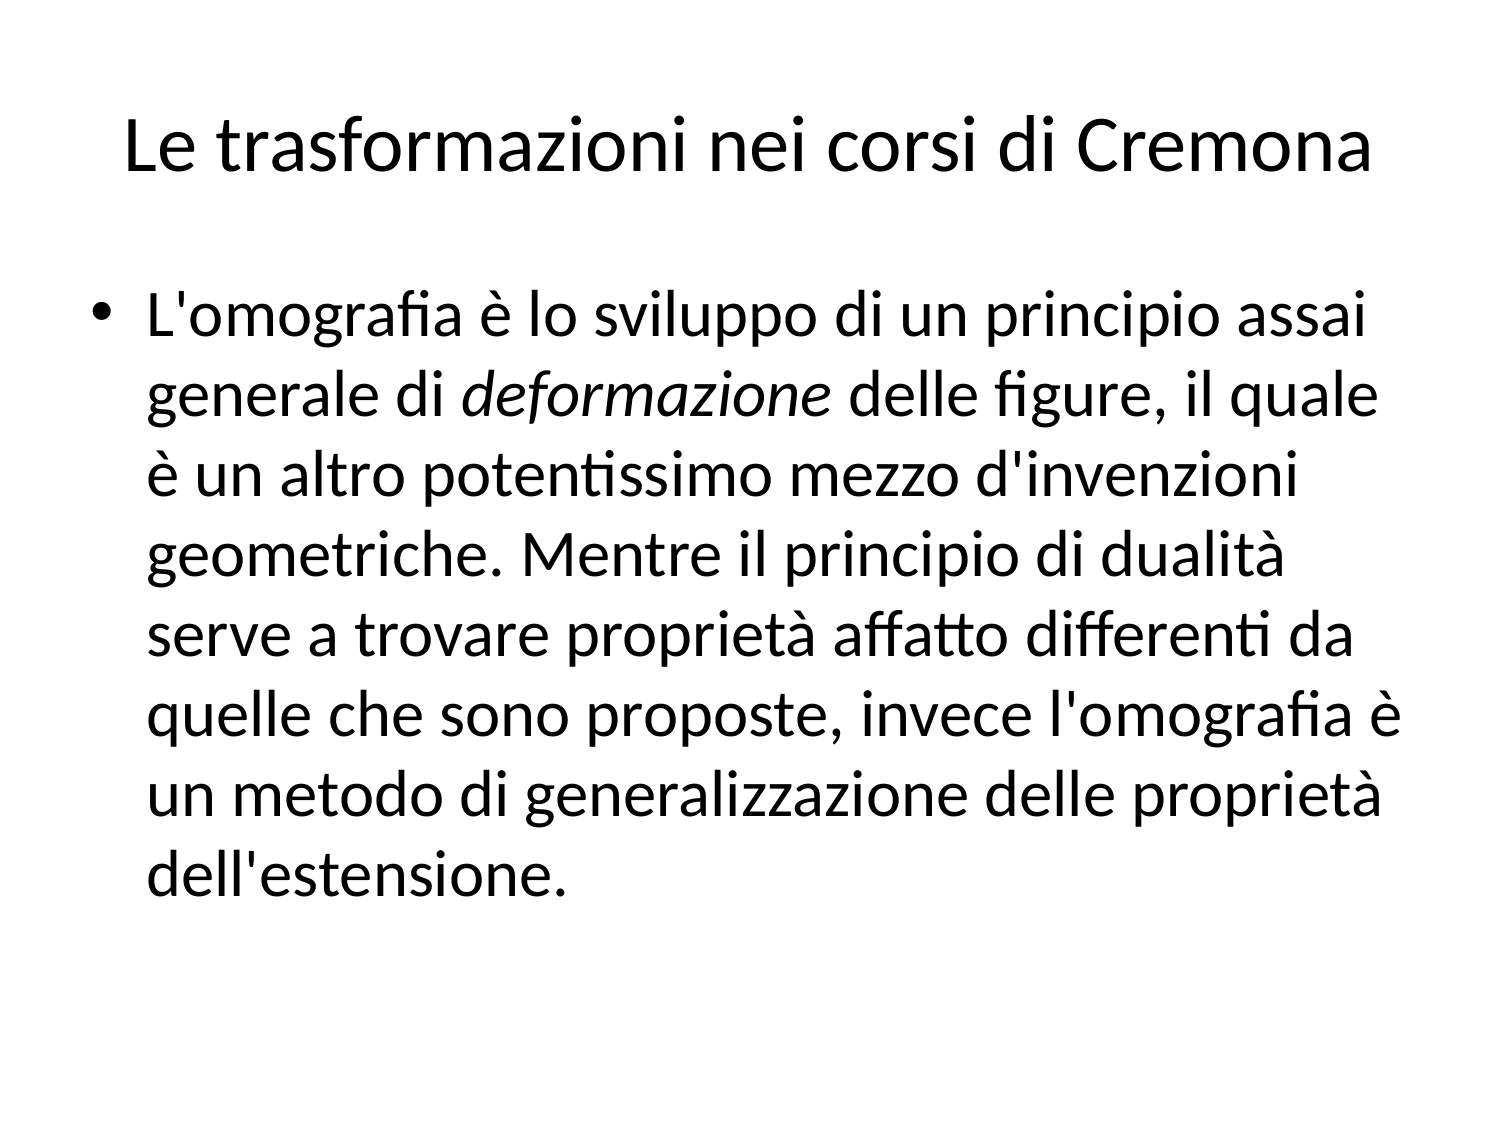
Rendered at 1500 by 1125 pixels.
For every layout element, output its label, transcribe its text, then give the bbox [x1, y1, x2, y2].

list L'omografia è lo sviluppo di un principio assai generale di deformazione delle figure, il quale è un altro potentissimo mezzo d'invenzioni geometriche. Mentre il principio di dualità serve a trovare proprietà affatto differenti da quelle che sono proposte, invece l'omografia è un metodo di generalizzazione delle proprietà dell'estensione. [75, 262, 1425, 1005]
title Le trasformazioni nei corsi di Cremona [75, 45, 1425, 233]
